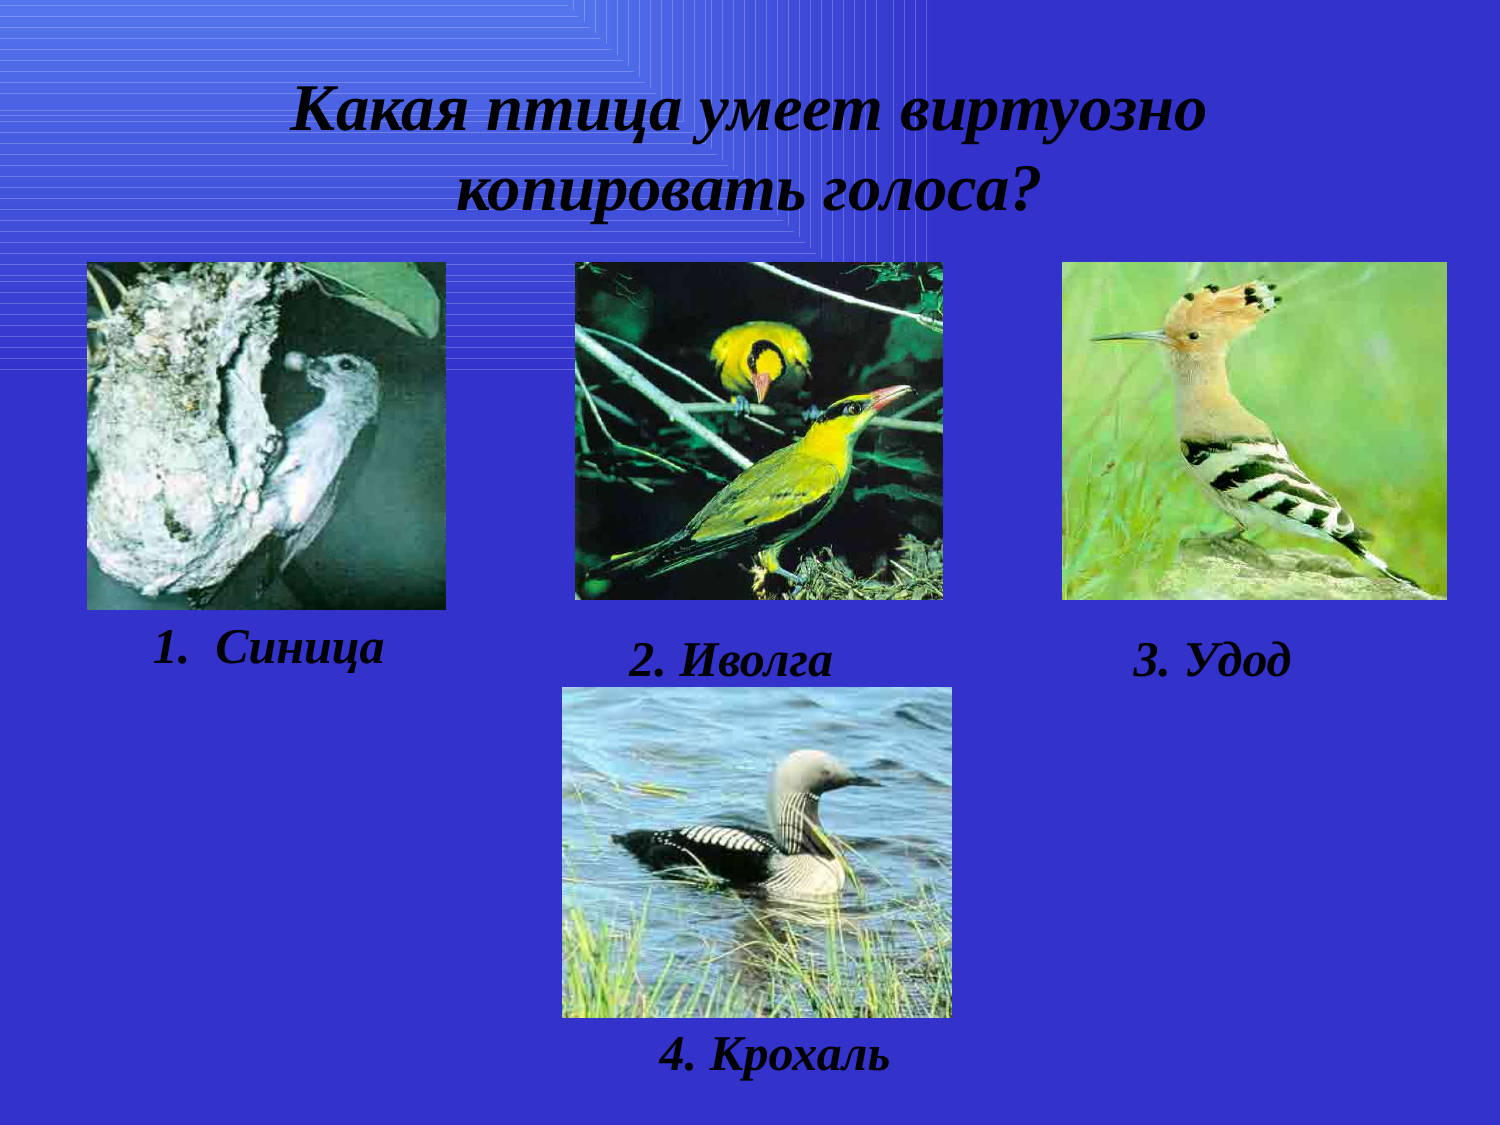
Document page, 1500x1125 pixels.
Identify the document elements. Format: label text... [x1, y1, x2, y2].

picture [1062, 262, 1448, 601]
text_box 2. Иволга [549, 612, 913, 700]
text_box Какая птица умеет виртуозно копировать голоса? [112, 0, 1388, 288]
text_box 1. Синица [87, 614, 450, 688]
picture [562, 687, 952, 1018]
text_box 3. Удод [1024, 612, 1400, 700]
picture [574, 262, 943, 601]
picture [87, 262, 447, 610]
text_box 4. Крохаль [587, 1012, 963, 1088]
